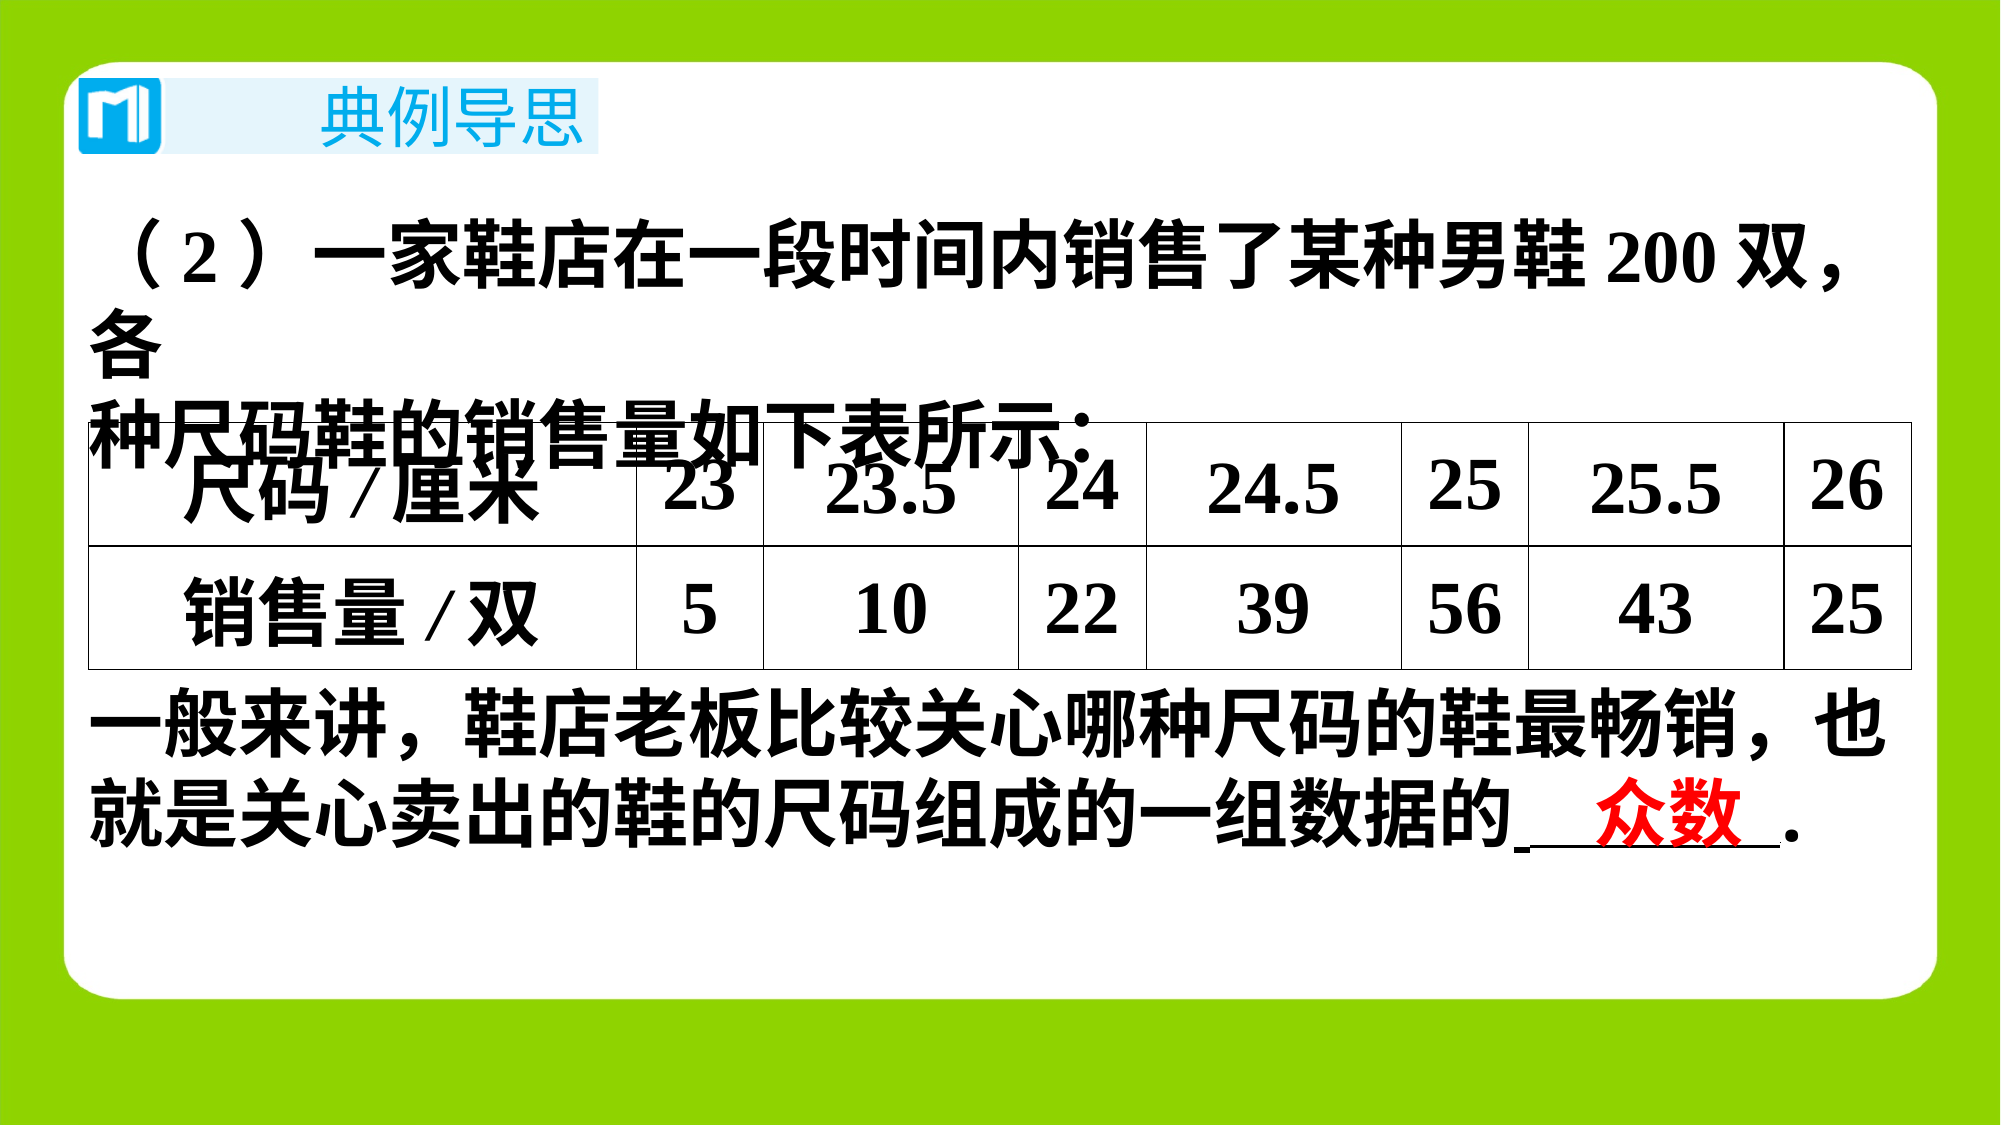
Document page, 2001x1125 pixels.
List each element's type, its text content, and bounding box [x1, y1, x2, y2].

table_header 23.5 [764, 423, 1018, 545]
table_header 25 [1402, 423, 1528, 545]
table_cell 39 [1147, 547, 1401, 669]
table_cell 43 [1529, 547, 1783, 669]
picture [0, 0, 2001, 1125]
table_header 23 [637, 423, 763, 545]
table_header 24.5 [1147, 423, 1401, 545]
text_box 一般来讲，鞋店老板比较关心哪种尺码的鞋最畅销，也 就是关心卖出的鞋的尺码组成的一组数据的 ⁠. [88, 676, 1974, 859]
text_box （2）一家鞋店在一段时间内销售了某种男鞋200双，各 种尺码鞋的销售量如下表所示： [88, 207, 1912, 390]
table_header 26 [1785, 423, 1911, 545]
table_cell 25 [1785, 547, 1911, 669]
table_cell 销售量/双 [89, 547, 636, 669]
text_box 众数 [1579, 759, 1835, 865]
table_cell 10 [764, 547, 1018, 669]
table_cell 22 [1019, 547, 1146, 669]
table_cell 5 [637, 547, 763, 669]
table_cell 56 [1402, 547, 1528, 669]
table_header 24 [1019, 423, 1146, 545]
table_header 尺码/厘米 [89, 423, 636, 545]
table_header 25.5 [1529, 423, 1783, 545]
